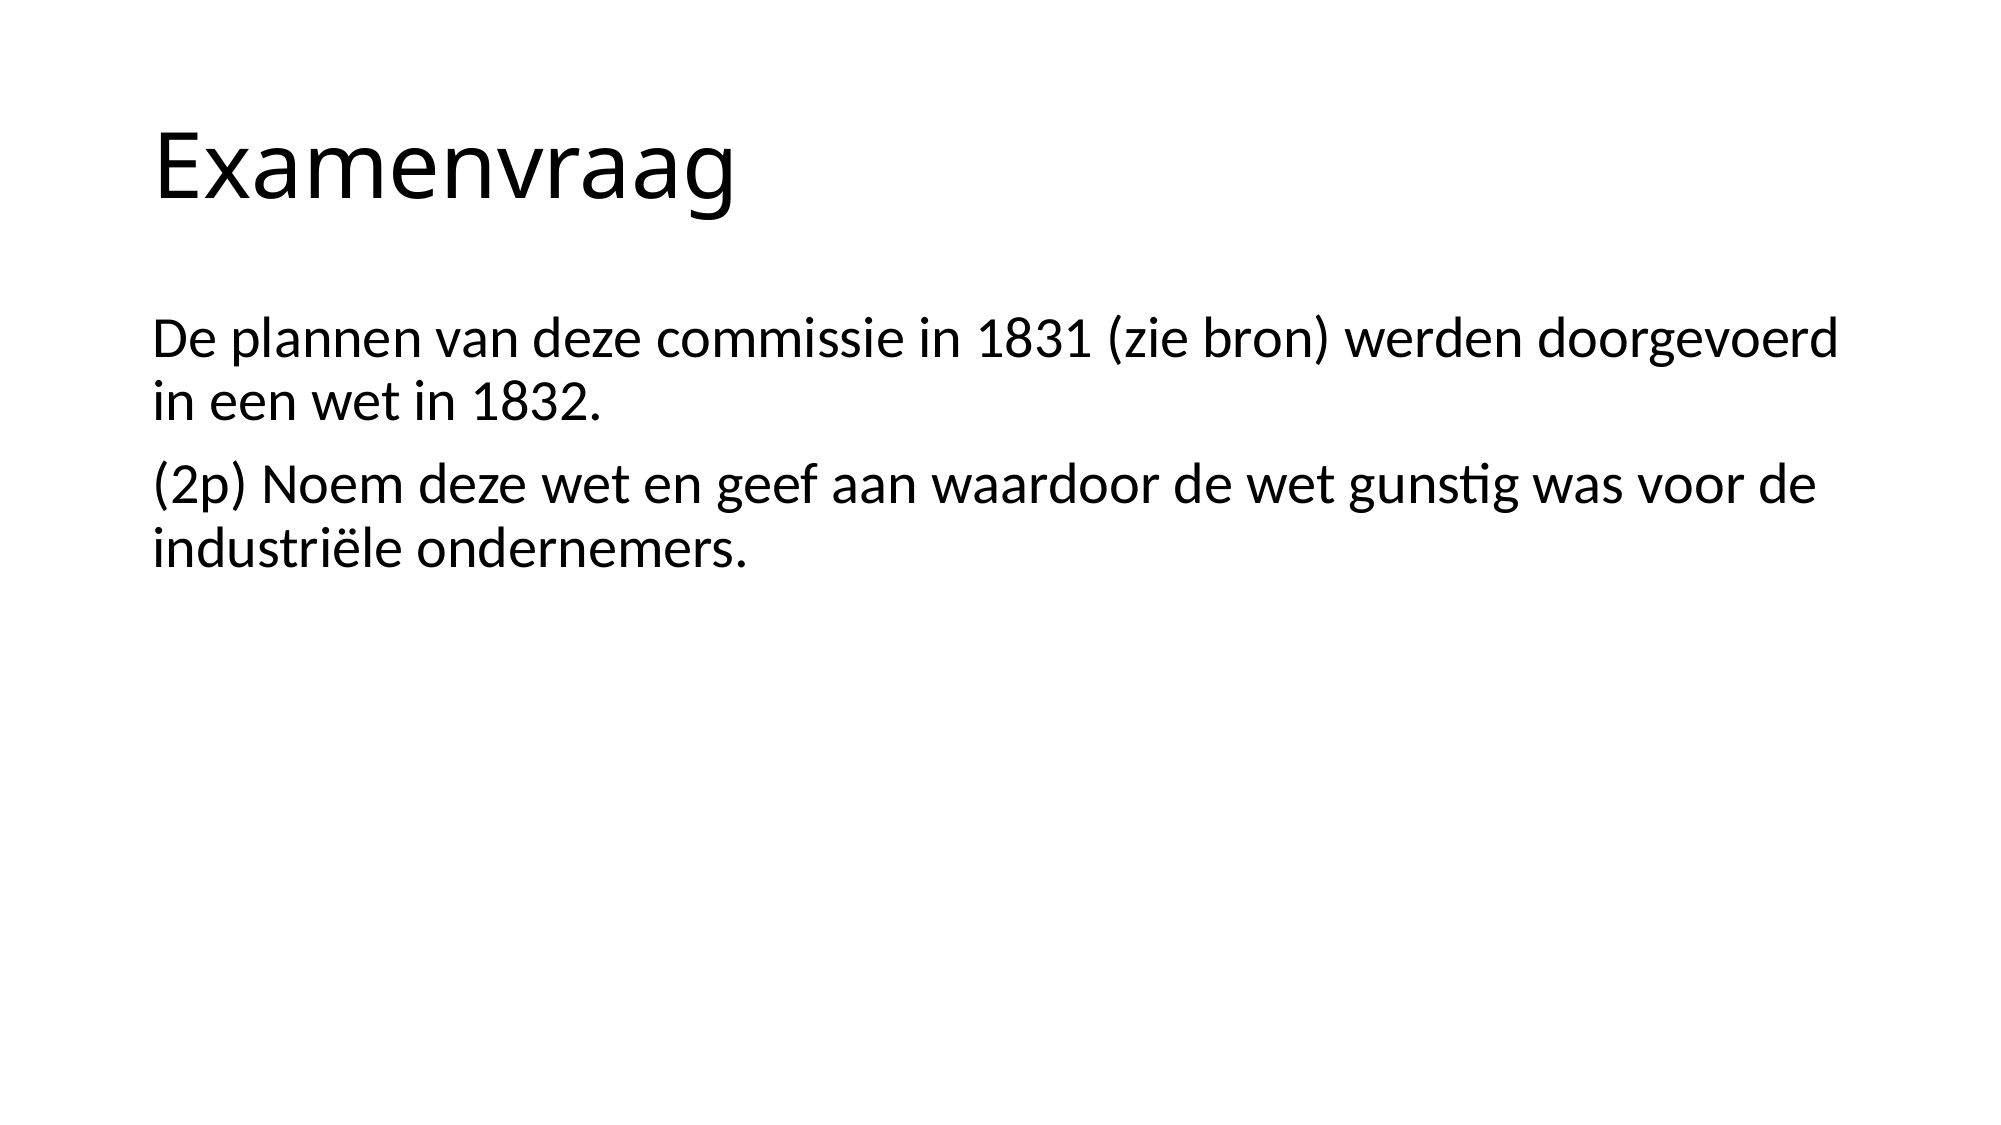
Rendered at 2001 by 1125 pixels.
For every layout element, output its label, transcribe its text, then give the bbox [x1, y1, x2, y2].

title Examenvraag [137, 59, 1863, 278]
list De plannen van deze commissie in 1831 (zie bron) werden doorgevoerd in een wet in 1832. (2p) Noem deze wet en geef aan waardoor de wet gunstig was voor de industriële ondernemers. [137, 299, 1863, 1014]
